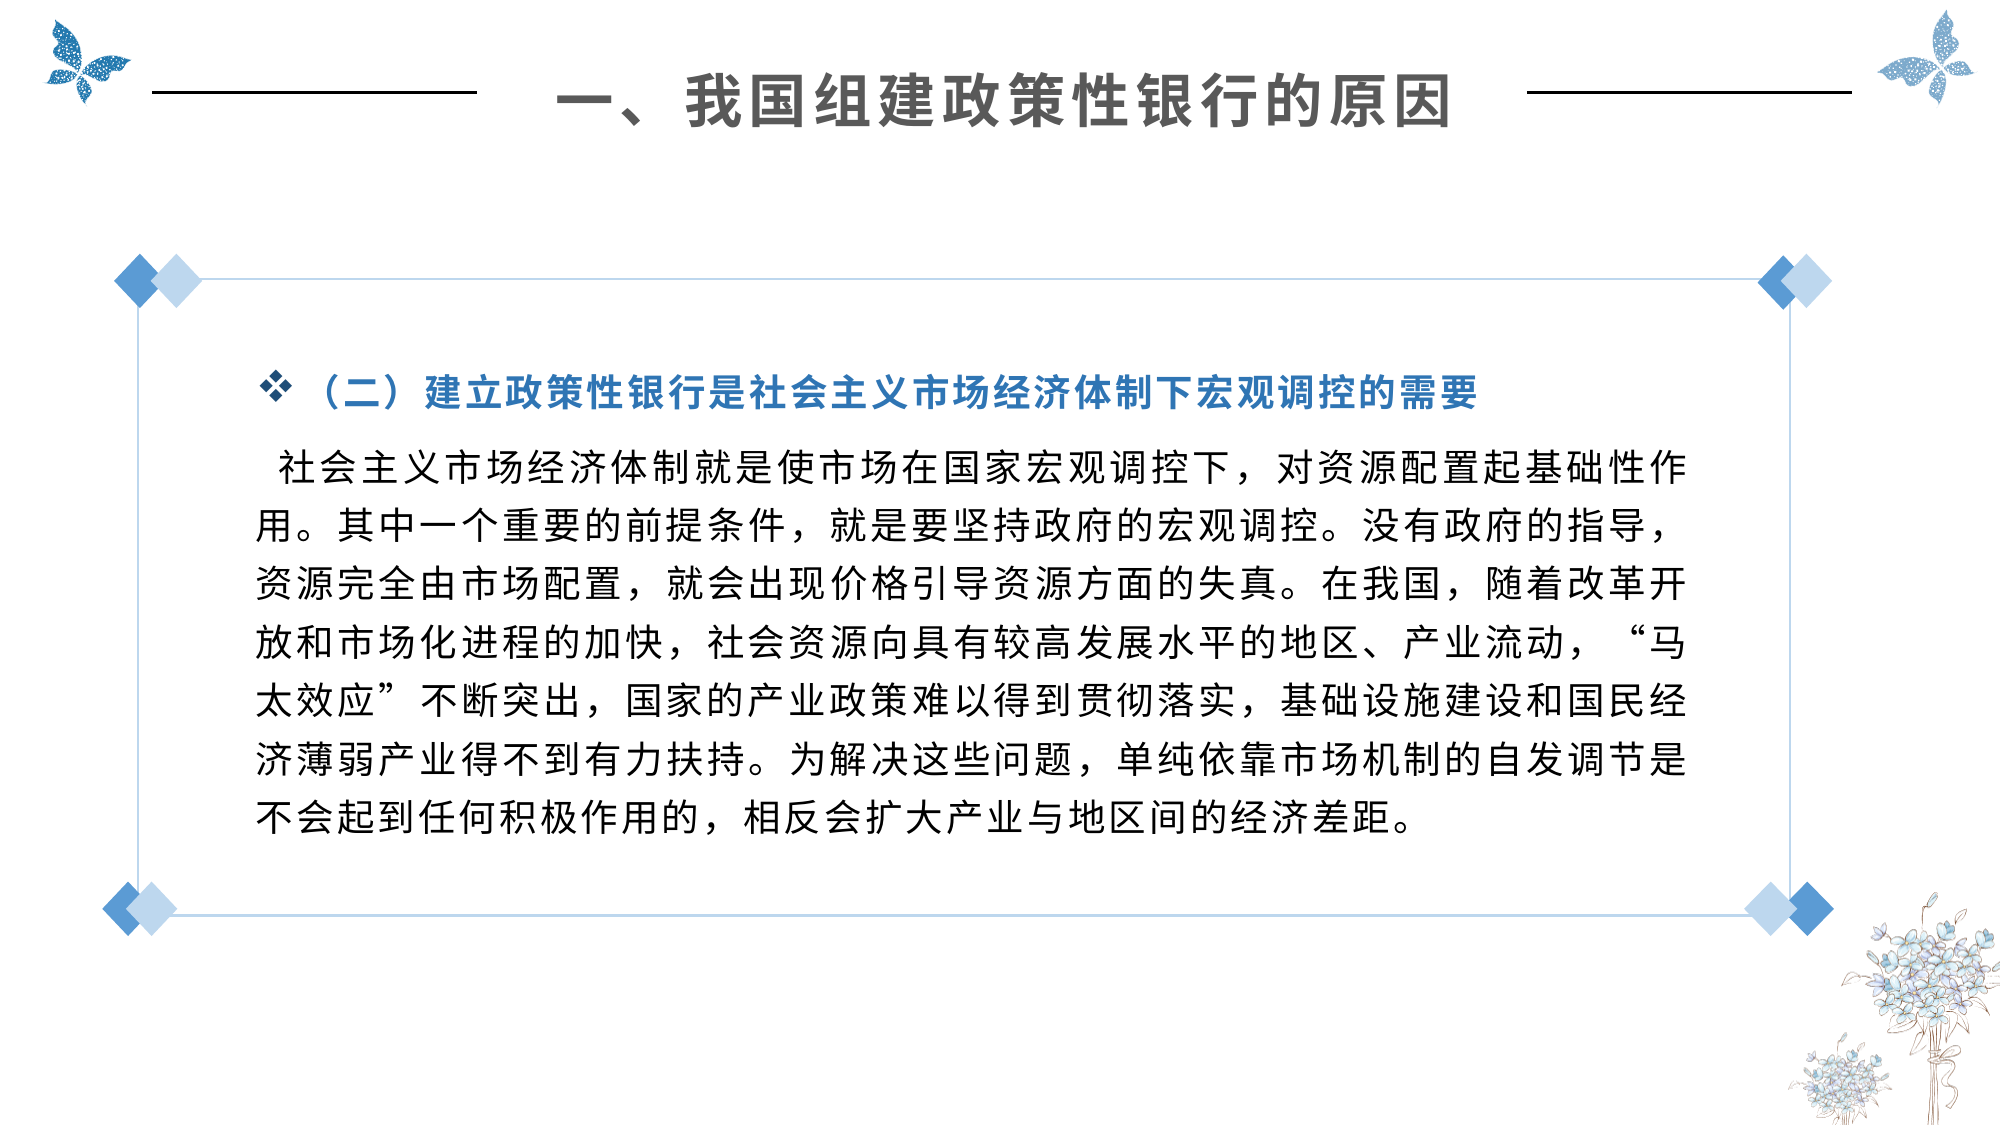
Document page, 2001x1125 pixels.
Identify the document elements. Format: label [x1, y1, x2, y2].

picture [1788, 892, 2000, 1125]
text_box [102, 253, 1834, 937]
text_box [151, 55, 1852, 142]
